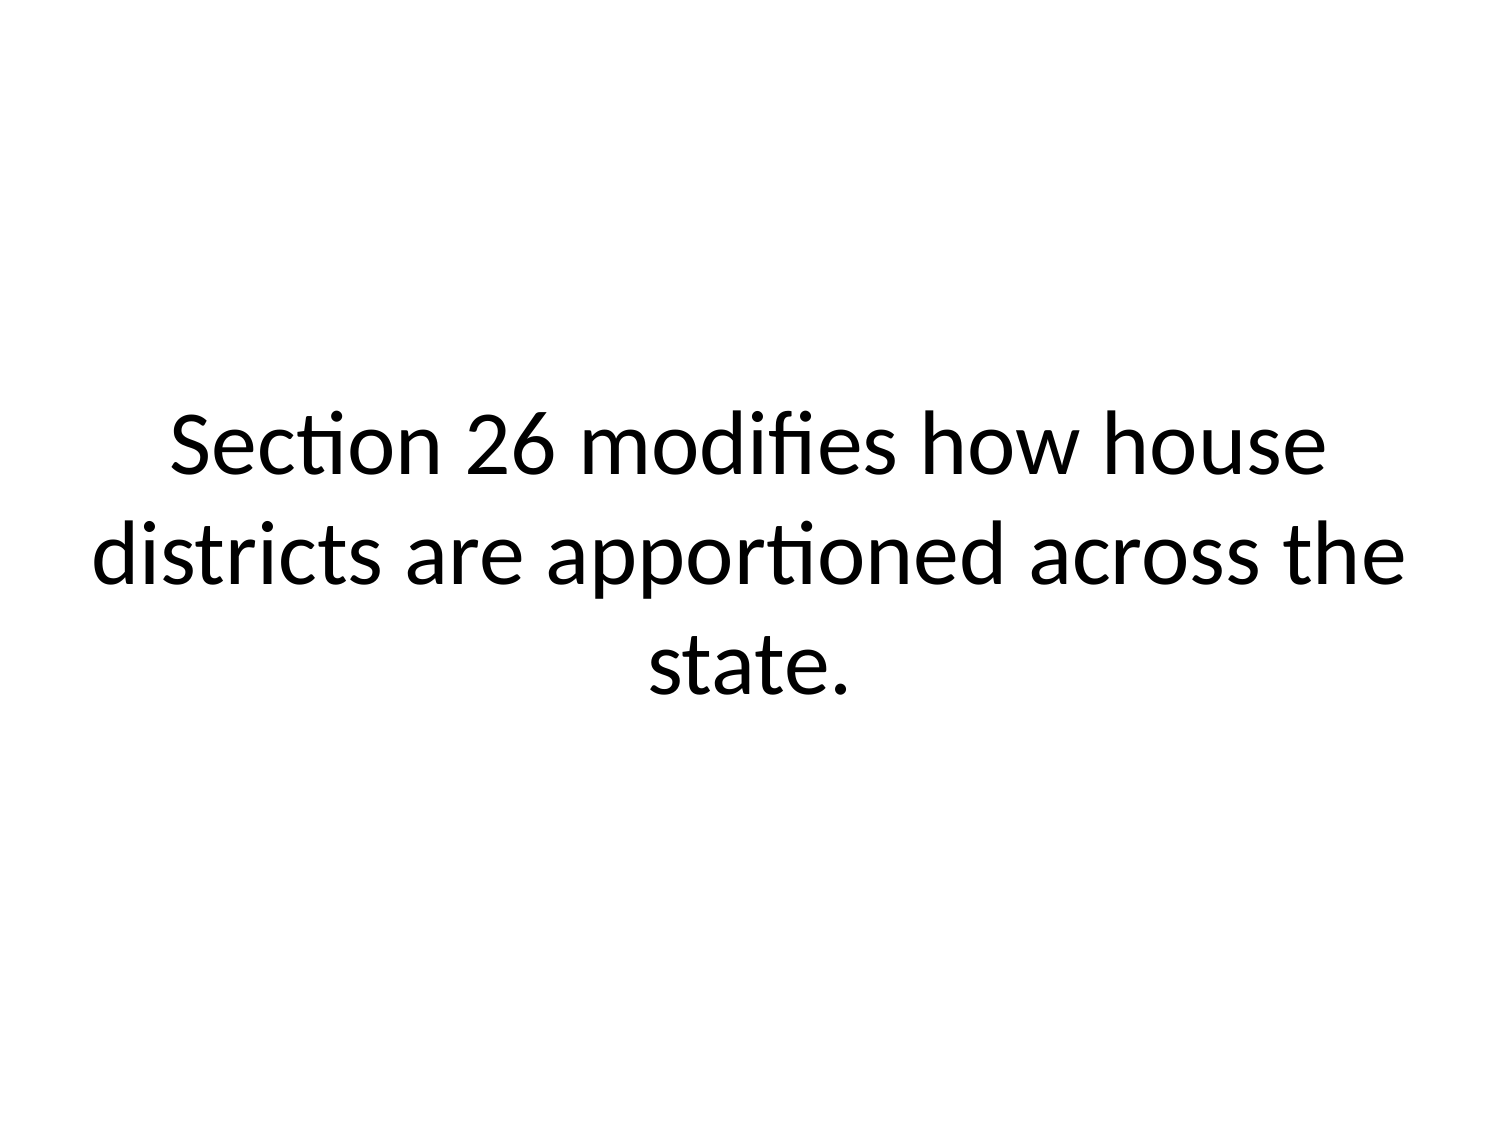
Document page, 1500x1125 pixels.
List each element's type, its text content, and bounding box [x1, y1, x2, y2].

title Section 26 modifies how house districts are apportioned across the state. [75, 45, 1425, 1050]
